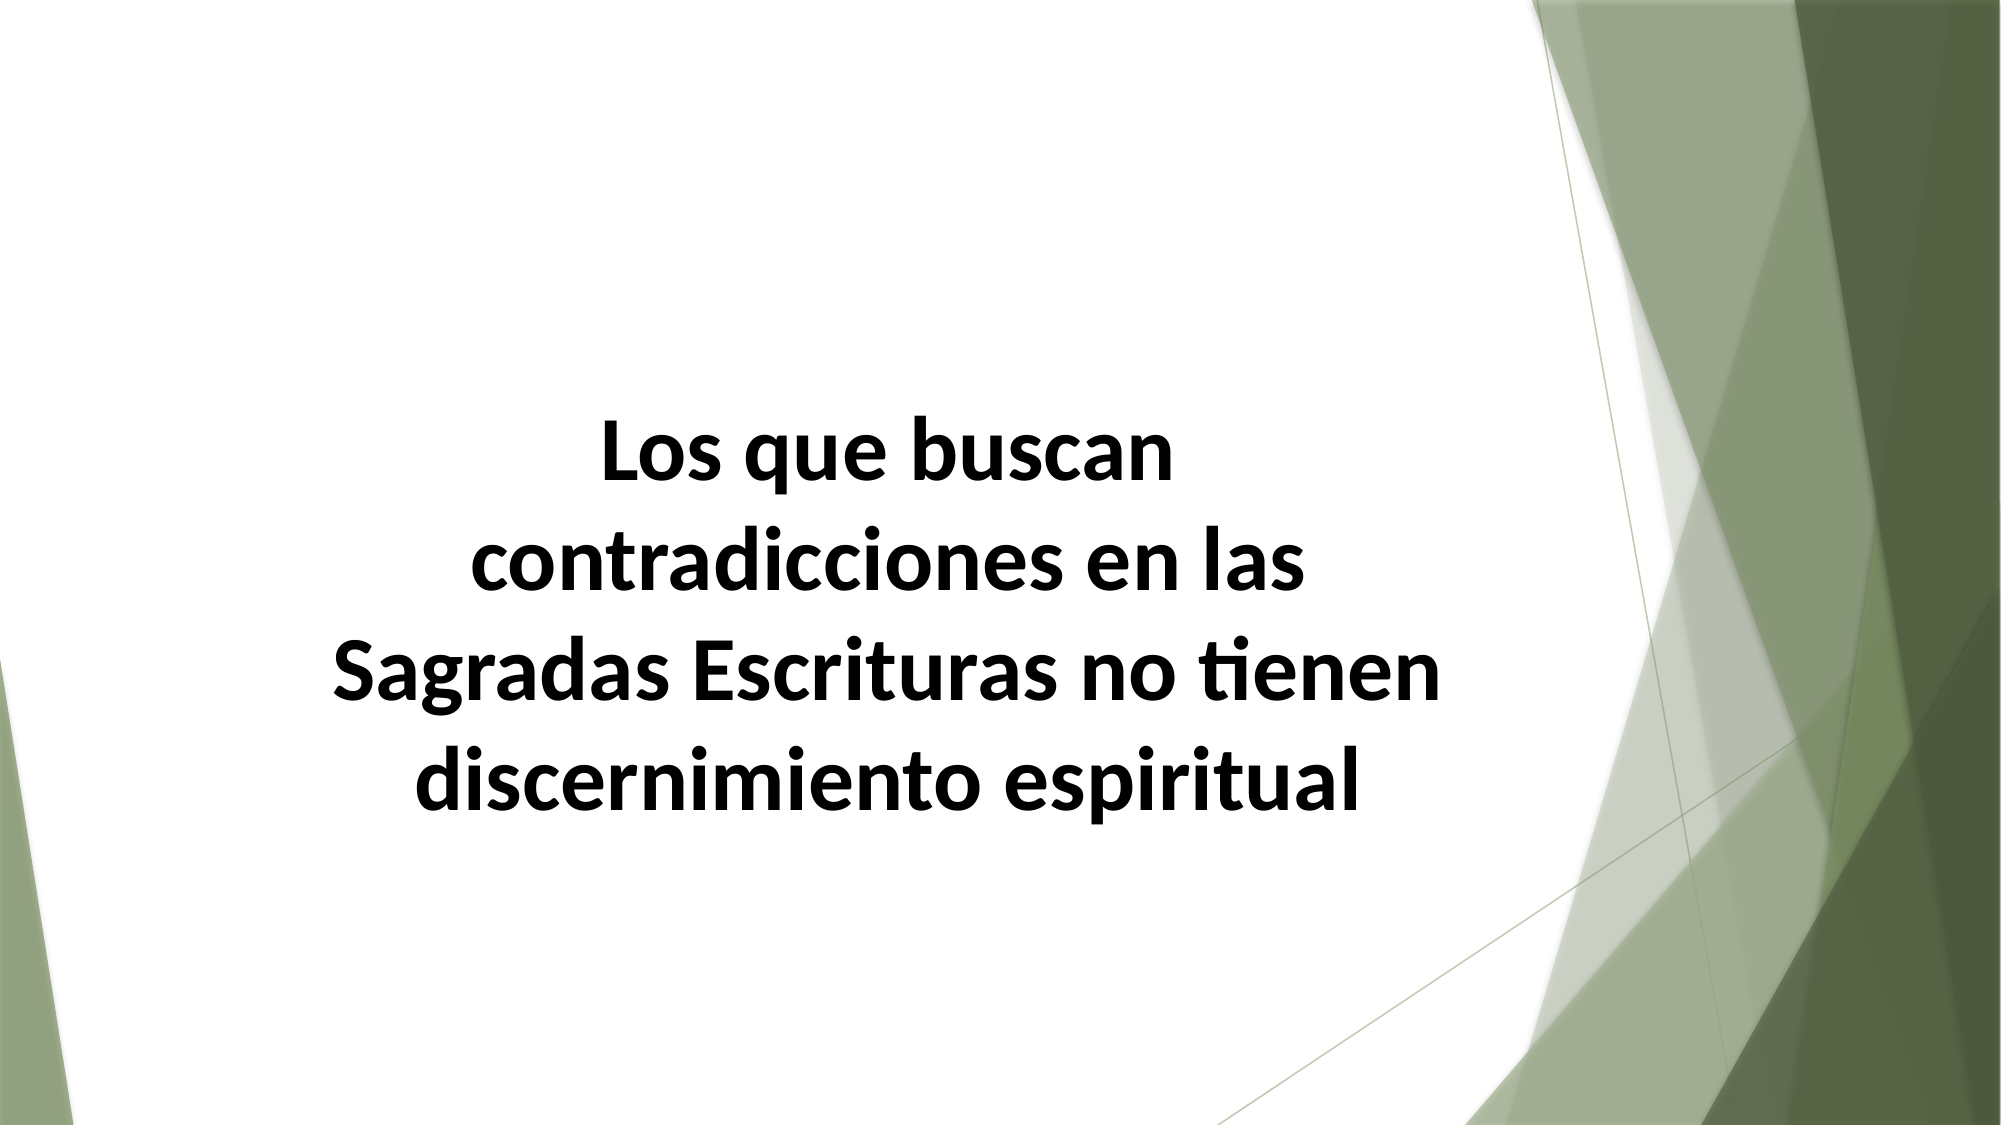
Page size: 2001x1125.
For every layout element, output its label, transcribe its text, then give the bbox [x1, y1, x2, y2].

text_box Los que buscan contradicciones en las Sagradas Escrituras no tienen discernimiento espiritual [285, 381, 1492, 837]
